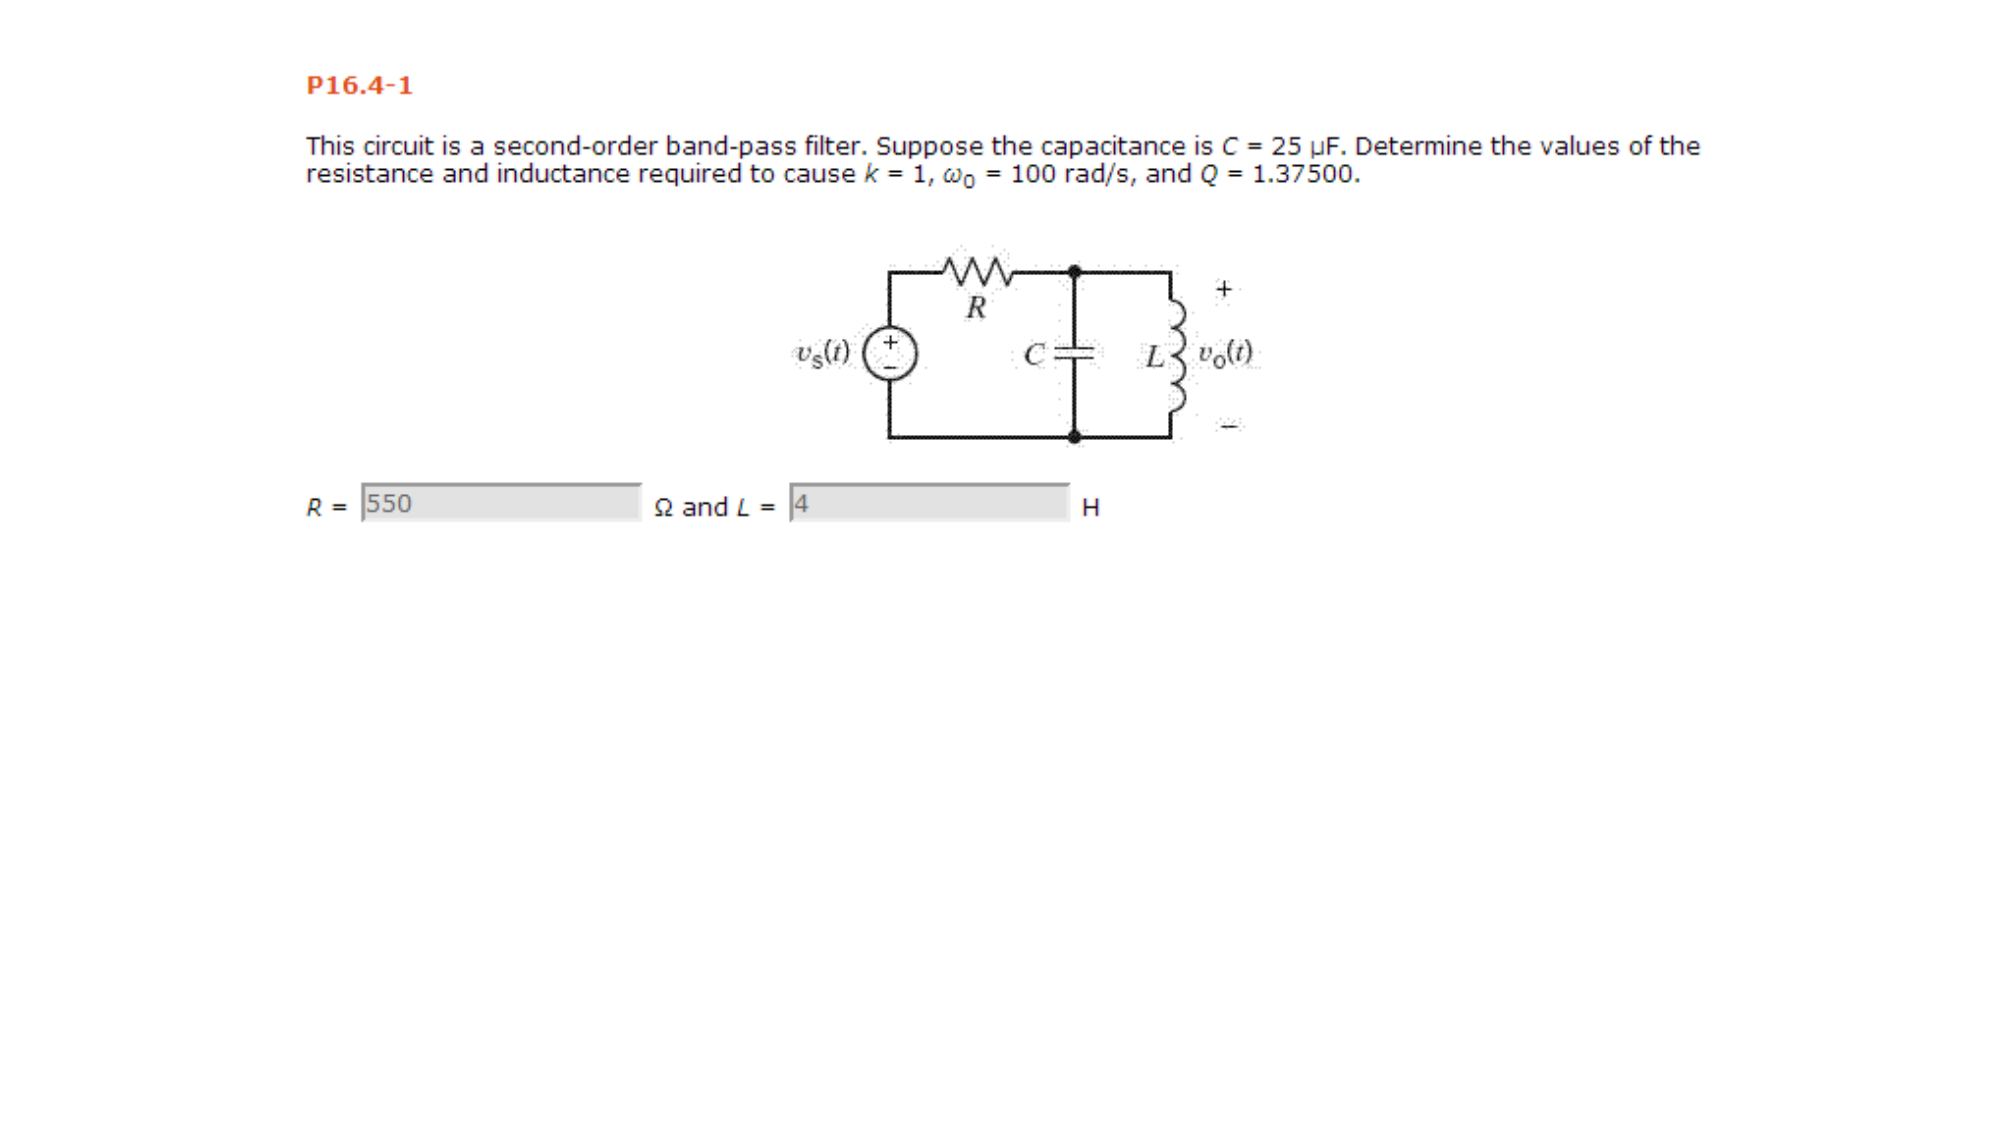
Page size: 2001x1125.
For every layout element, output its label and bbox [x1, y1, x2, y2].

picture [293, 65, 1719, 544]
